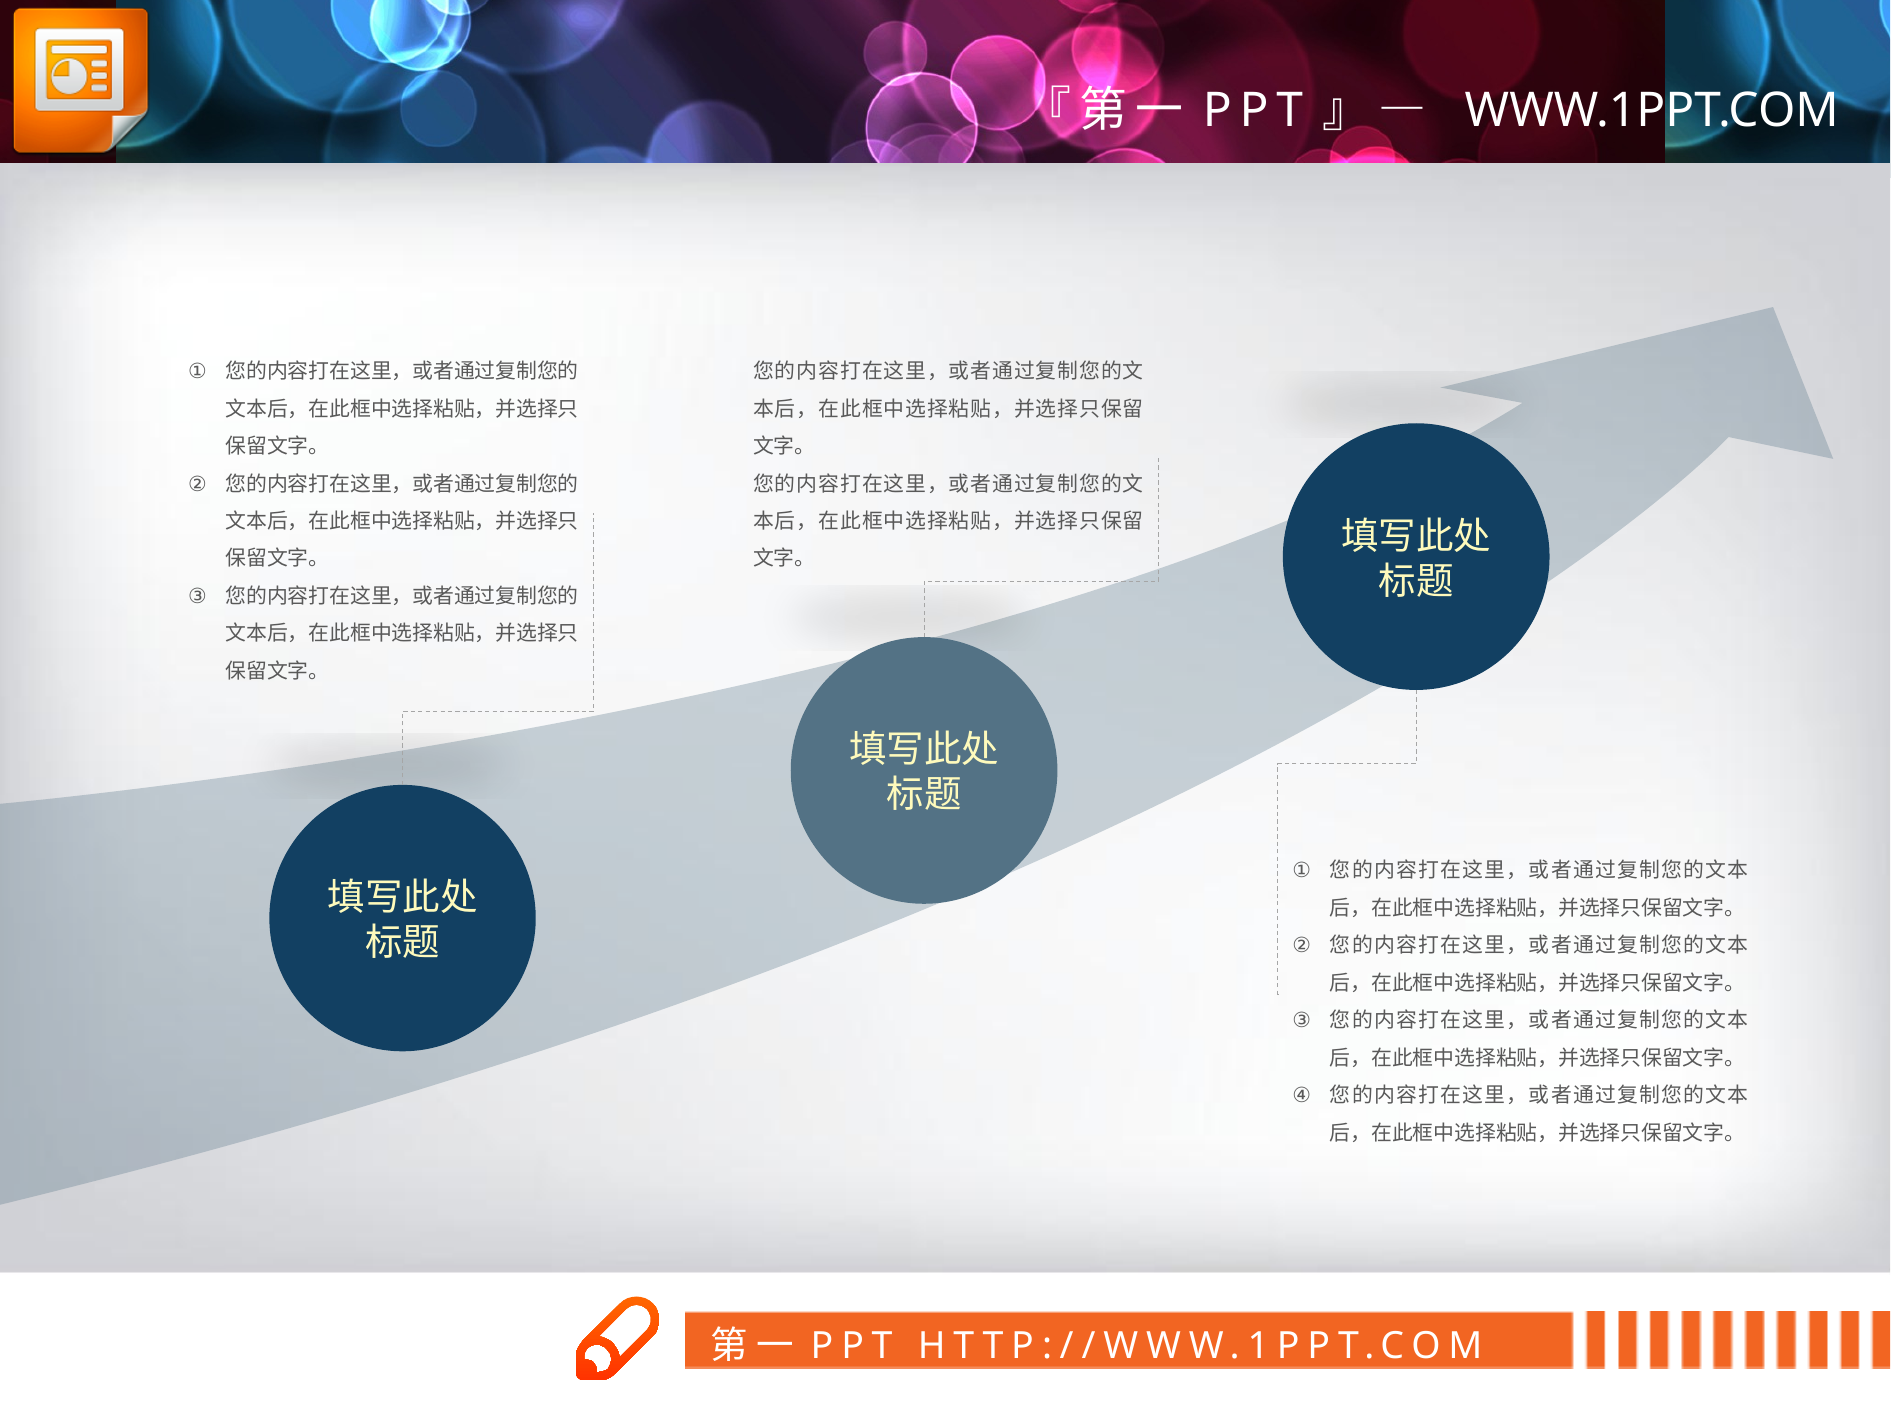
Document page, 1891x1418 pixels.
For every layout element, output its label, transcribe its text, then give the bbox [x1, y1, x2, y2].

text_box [952, 430, 1131, 666]
picture [685, 1311, 1891, 1369]
picture [0, 0, 1891, 1275]
text_box 您的内容打在这里，或者通过复制您的文本后，在此框中选择粘贴，并选择只保留文字。 您的内容打在这里，或者通过复制您的文本后，在此框中选择粘贴，并选择只保留文字。 您的内容打在这里，或者通过复制您的文本后，在此框中选择粘贴，并选择只保留文字。 您的内容打在这里，或者通过复制您的文本后，在此框中选择粘贴，并选择只保留文字。 [1277, 837, 1764, 1152]
text_box [0, 659, 938, 1205]
text_box [1011, 520, 1383, 873]
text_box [1193, 773, 1501, 913]
text_box 填写此处标题 [790, 637, 1058, 904]
text_box 您的内容打在这里，或者通过复制您的文本后，在此框中选择粘贴，并选择只保留文字。 您的内容打在这里，或者通过复制您的文本后，在此框中选择粘贴，并选择只保留文字。 [738, 337, 1159, 578]
text_box [1474, 307, 1834, 582]
text_box 填写此处标题 [1282, 423, 1550, 690]
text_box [363, 554, 633, 747]
text_box 您的内容打在这里，或者通过复制您的文本后，在此框中选择粘贴，并选择只保留文字。 您的内容打在这里，或者通过复制您的文本后，在此框中选择粘贴，并选择只保留文字。 您的内容打在这里，或者通过复制您的文本后，在此框中选择粘贴，并选择只保留文字。 [173, 337, 594, 690]
text_box 填写此处标题 [269, 784, 536, 1052]
